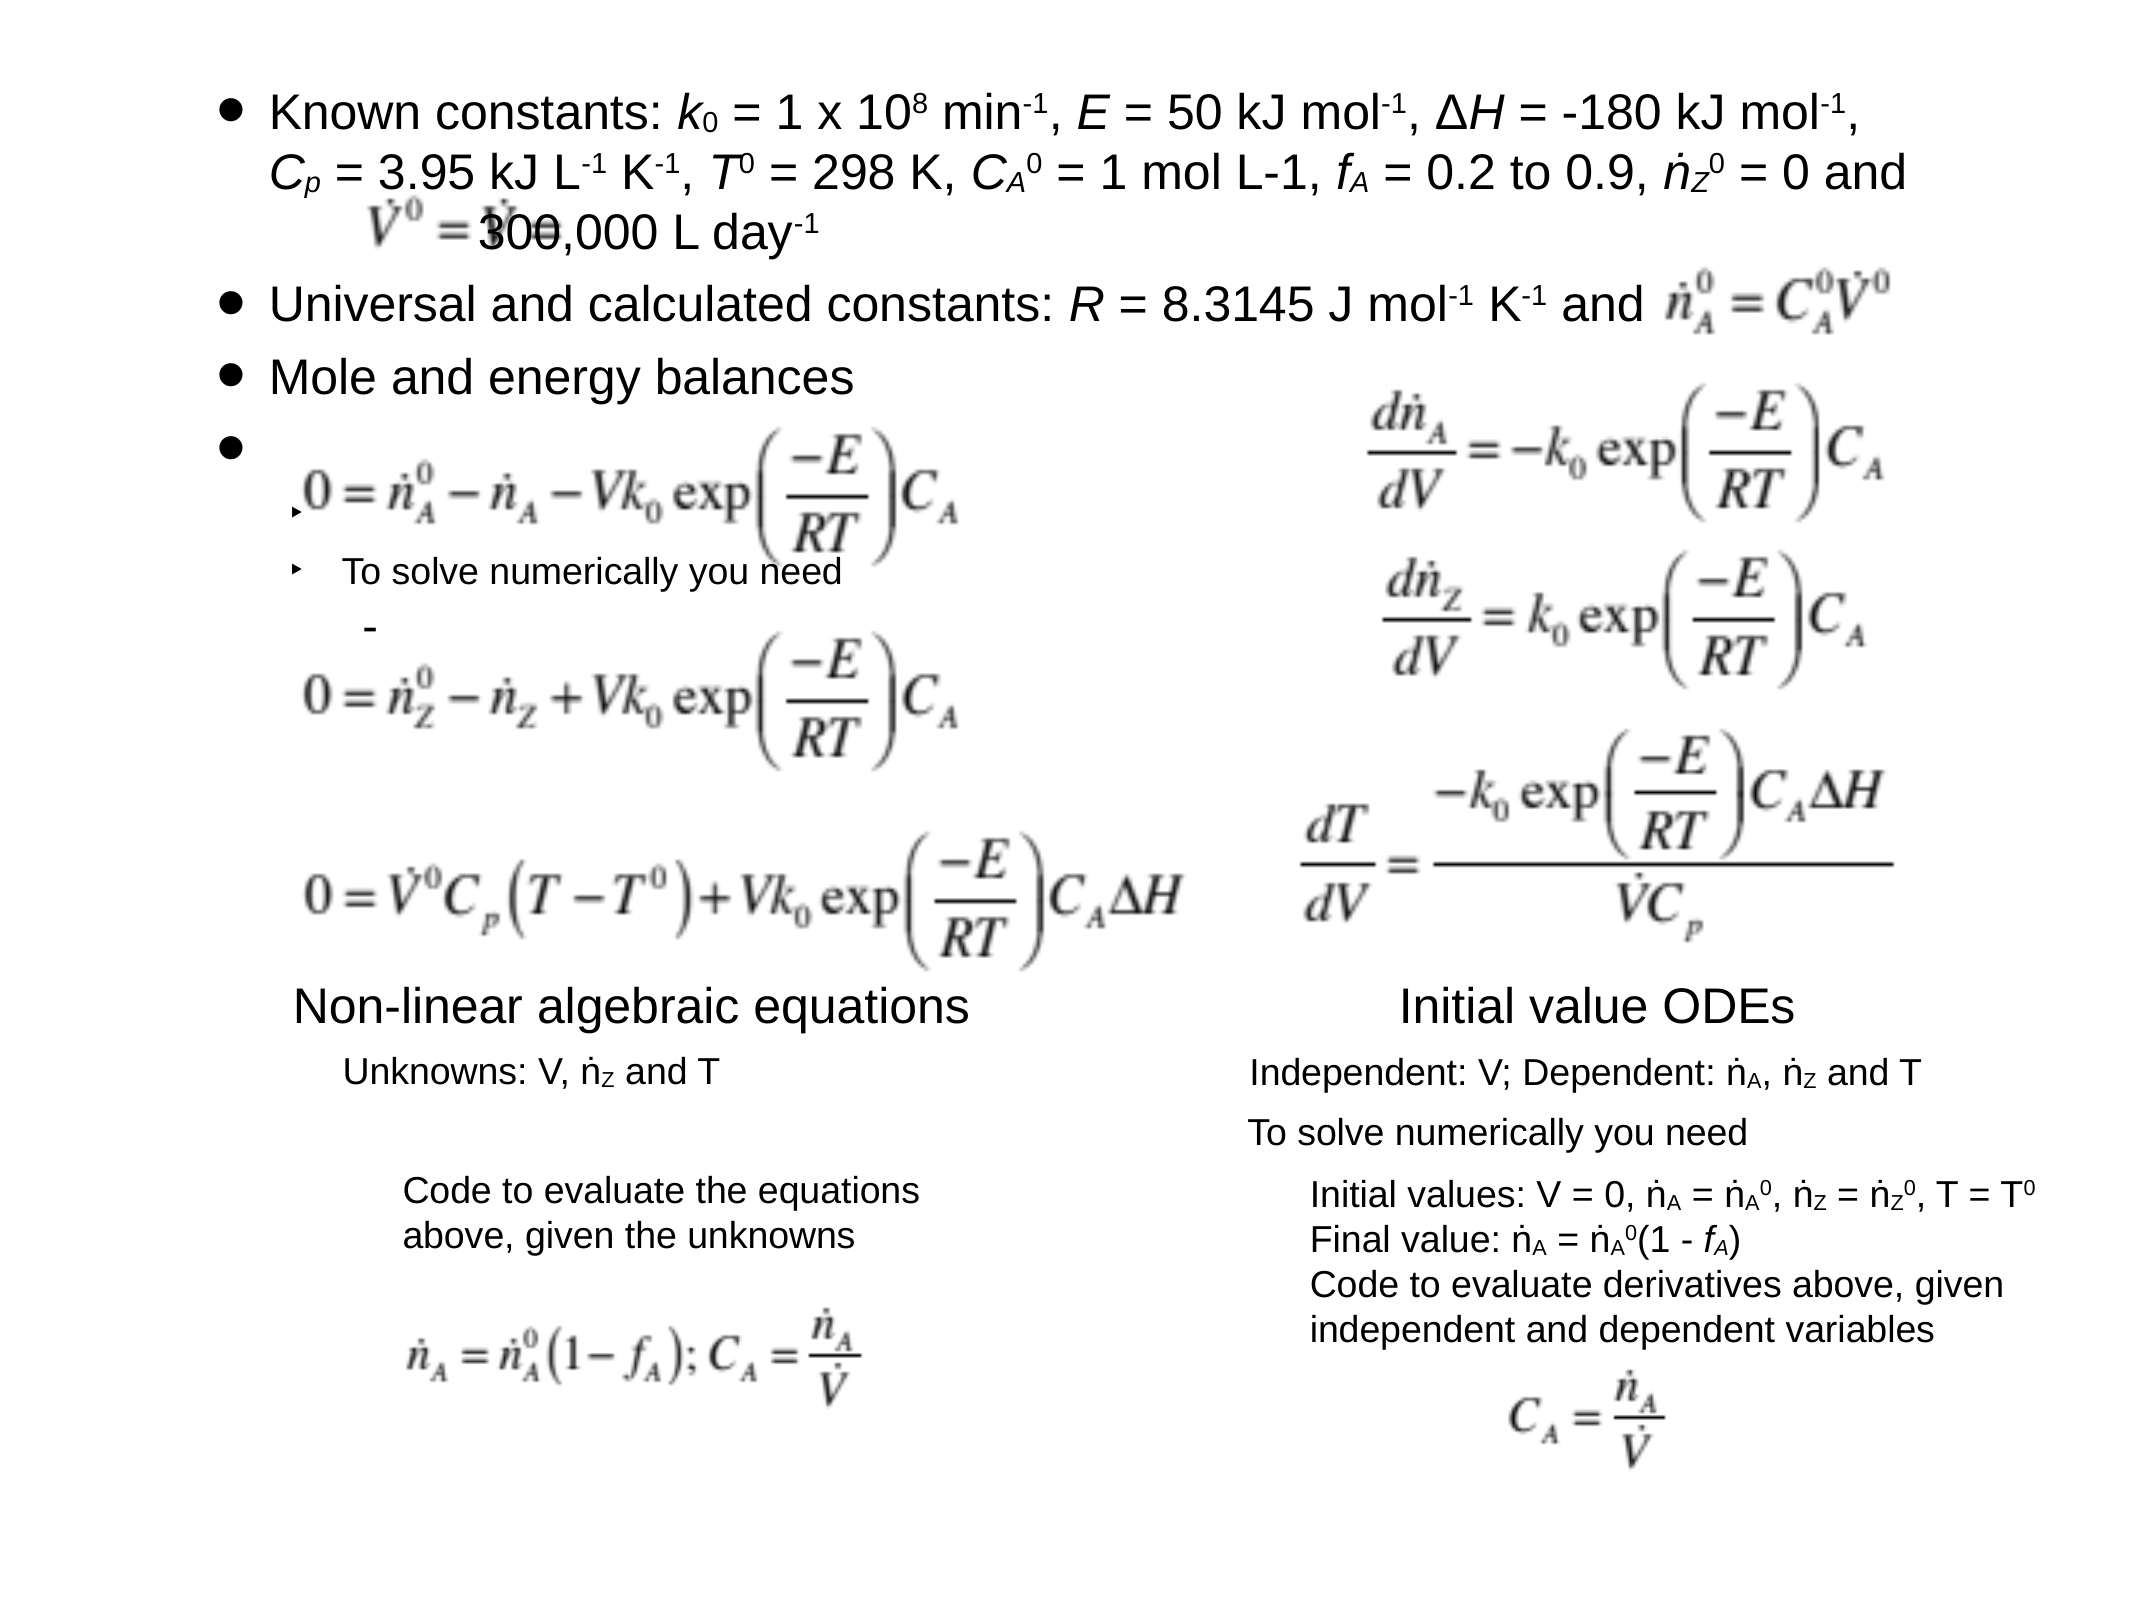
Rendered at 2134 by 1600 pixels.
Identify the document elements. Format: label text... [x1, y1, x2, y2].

picture [1660, 258, 1894, 340]
picture [1376, 541, 1872, 695]
picture [299, 418, 965, 572]
text_box To solve numerically you need [1247, 1107, 1749, 1153]
picture [1295, 720, 1899, 950]
text_box Initial value ODEs [1398, 973, 1797, 1034]
picture [362, 186, 569, 255]
picture [299, 622, 965, 776]
text_box Code to evaluate the equations above, given the unknowns [402, 1166, 921, 1257]
picture [299, 822, 1194, 976]
picture [1503, 1355, 1669, 1475]
text_box Unknowns: V, ṅZ and T [342, 1047, 721, 1093]
text_box Non-linear algebraic equations [292, 973, 971, 1034]
picture [401, 1294, 866, 1414]
text_box Initial values: V = 0, ṅA = ṅA0, ṅZ = ṅZ0, T = T0 Final value: ṅA = ṅA0(1 - fA) Code to evaluate derivatives above, given independent and dependent variables [1309, 1170, 2036, 1351]
picture [1362, 374, 1888, 528]
text_box Independent: V; Dependent: ṅA, ṅZ and T [1249, 1048, 1923, 1094]
list Known constants: k0 = 1 x 108 min-1, E = 50 kJ mol-1, ΔH = -180 kJ mol-1, Cp = 3.95 kJ L-1 K-1, T0 = 298 K, CA0 = 1 mol L-1, fA = 0.2 to 0.9, ṅZ0 = 0 and 300,000 L day-1 Universal and calculated constants: R = 8.3145 J mol-1 K-1 and Mole and energy balances To solve numerically you need [208, 70, 1925, 1478]
